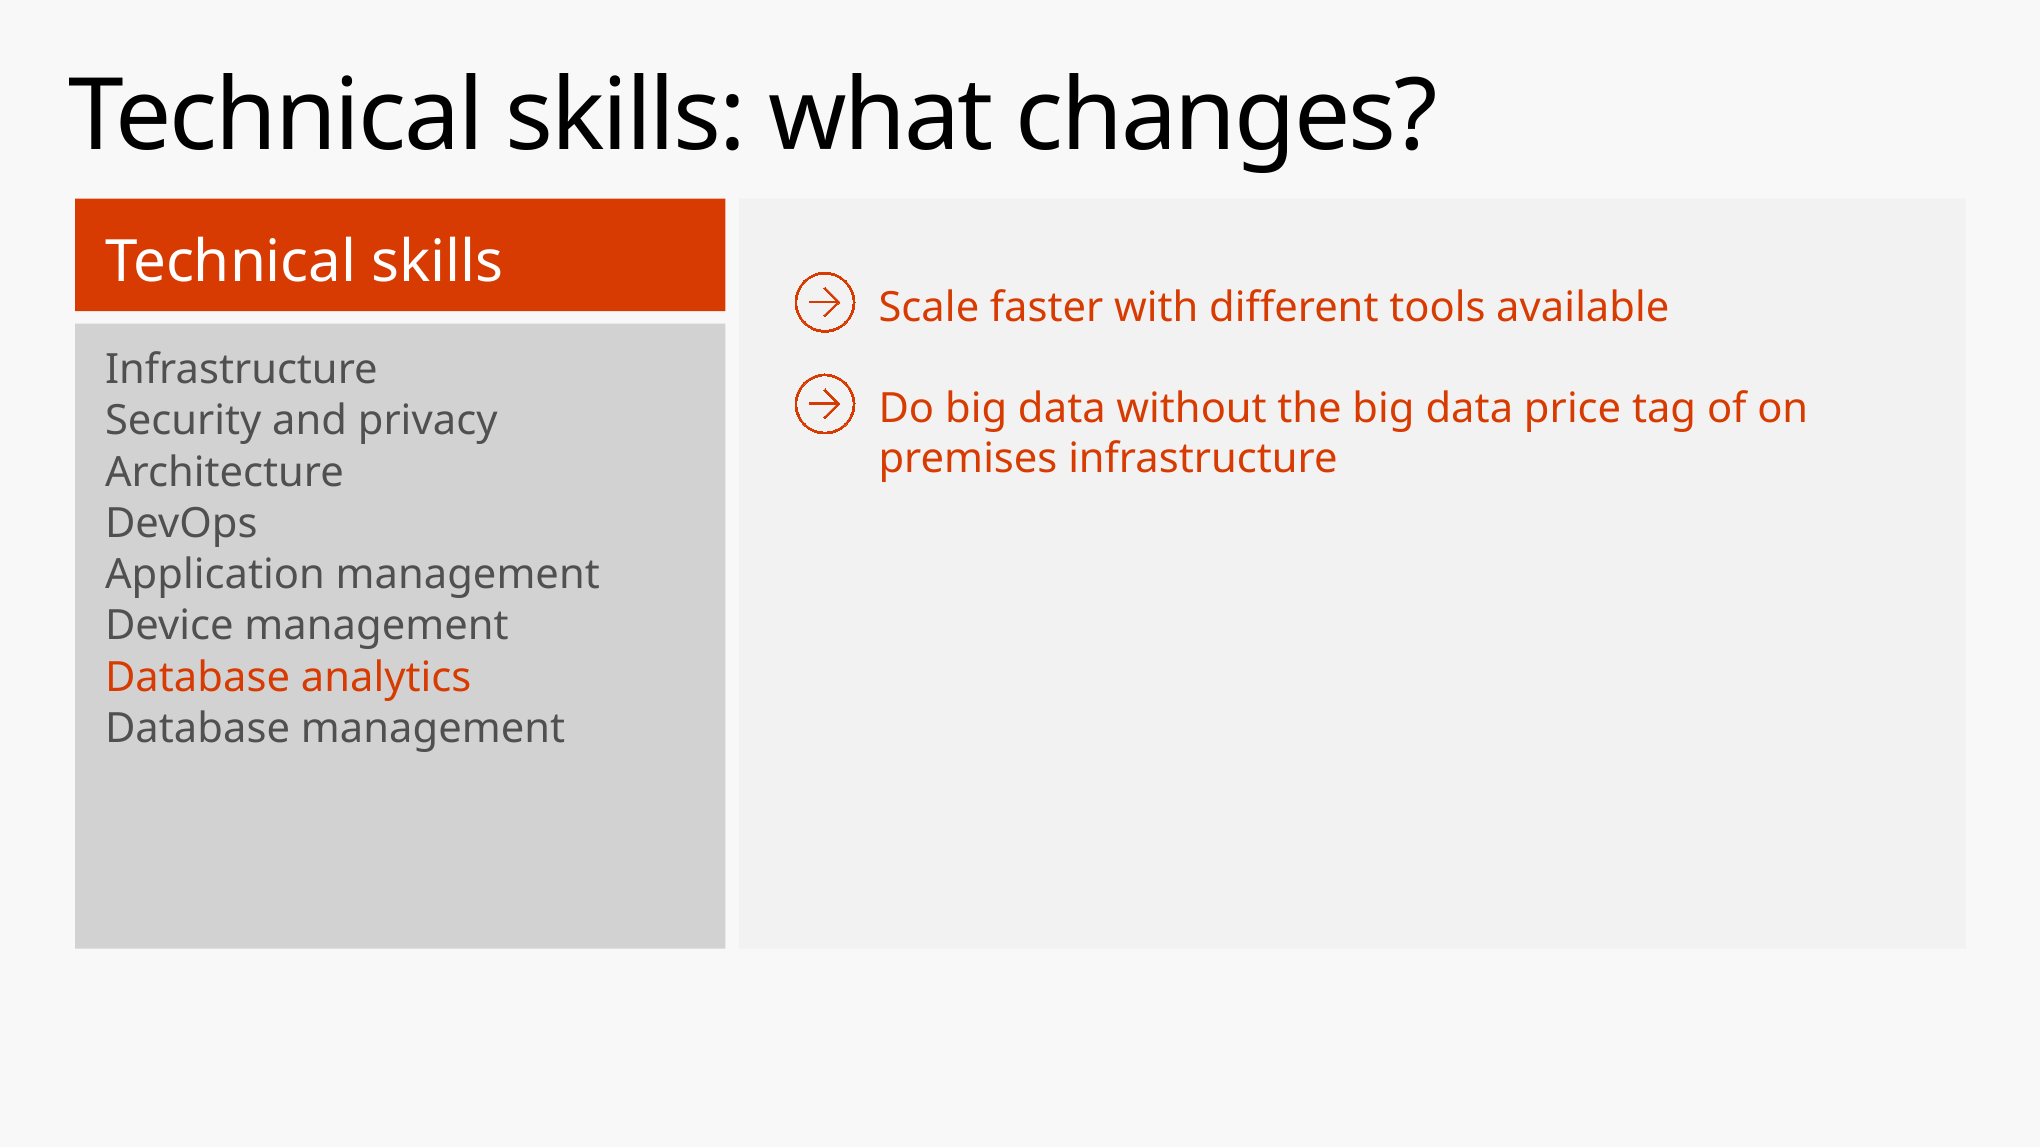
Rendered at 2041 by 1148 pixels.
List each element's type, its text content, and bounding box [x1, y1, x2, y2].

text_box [74, 198, 726, 949]
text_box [794, 356, 1967, 507]
title Technical skills: what changes? [45, 48, 1996, 199]
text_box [794, 254, 1967, 355]
text_box [738, 198, 1967, 949]
